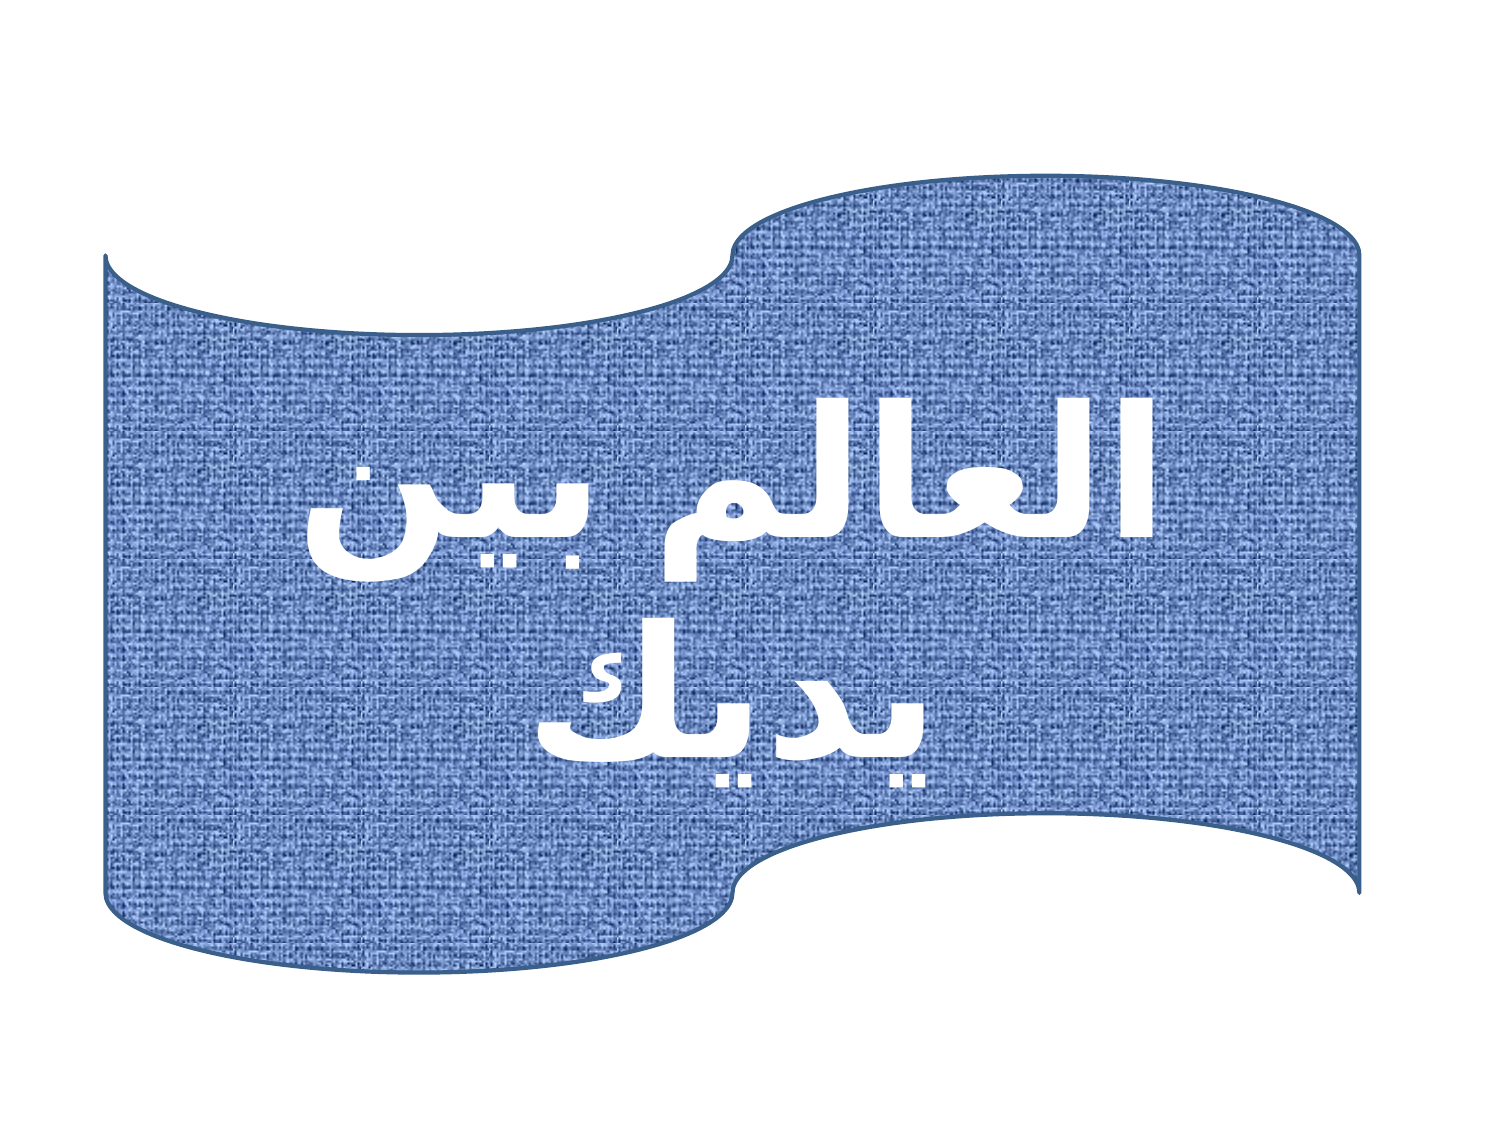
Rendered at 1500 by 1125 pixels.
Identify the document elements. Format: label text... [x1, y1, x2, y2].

text_box العالم بين يديك [103, 173, 1362, 975]
